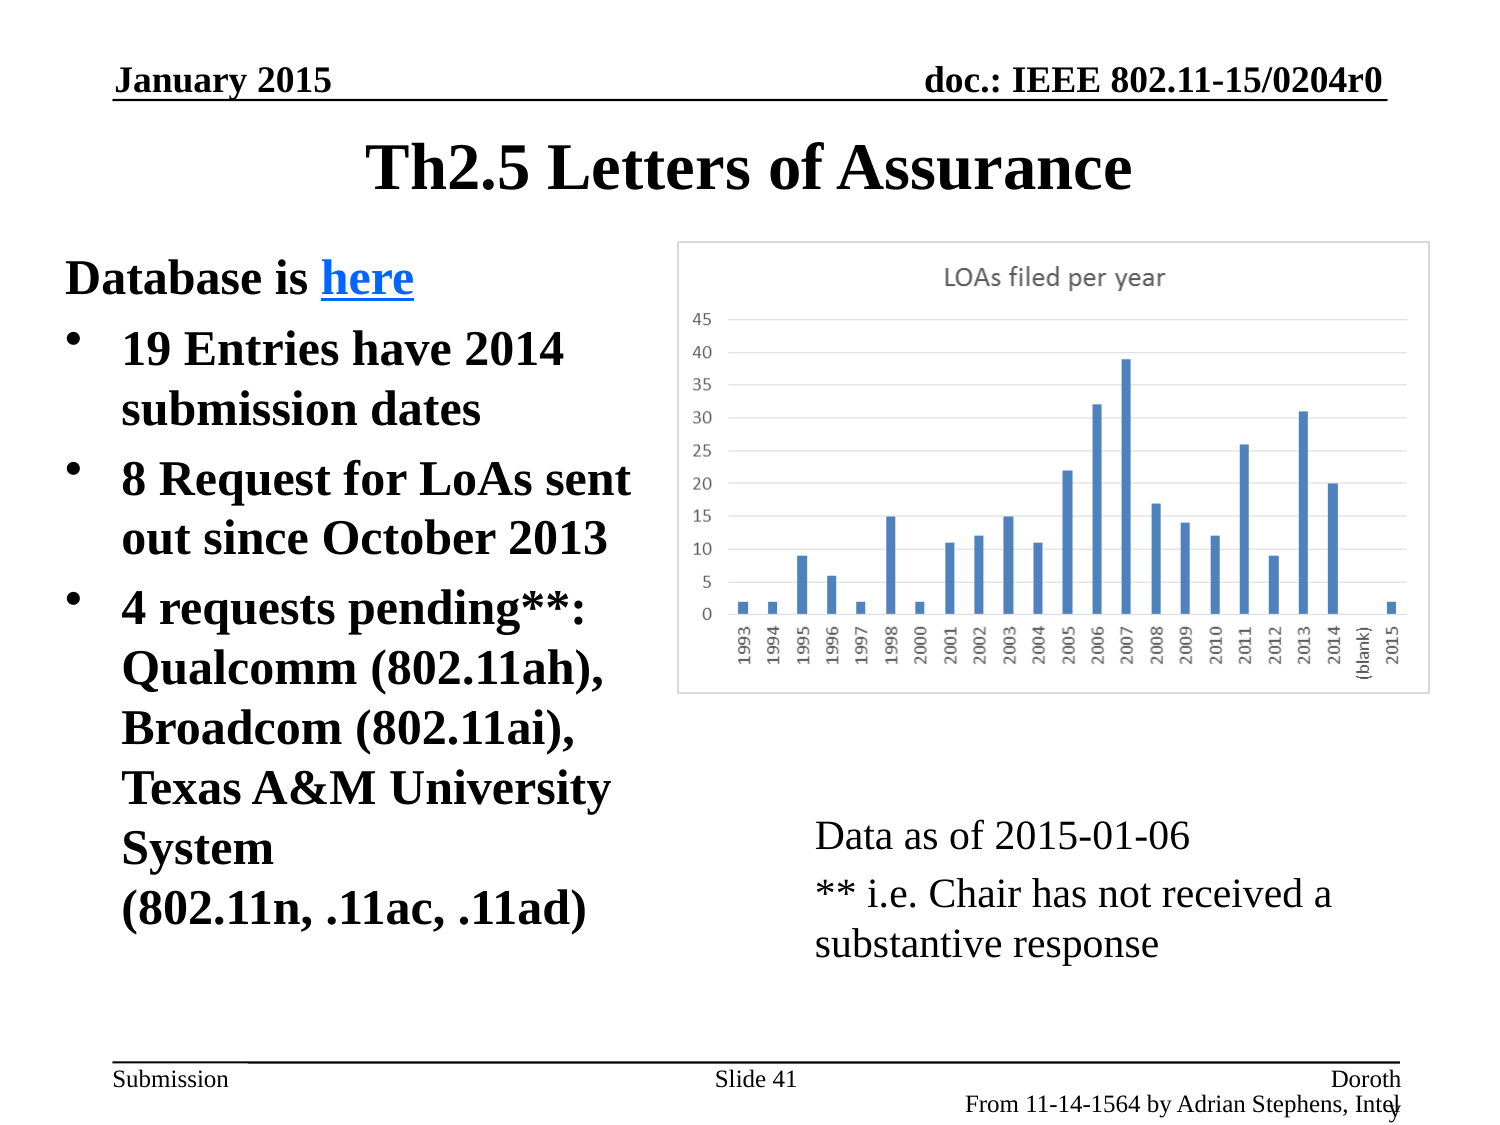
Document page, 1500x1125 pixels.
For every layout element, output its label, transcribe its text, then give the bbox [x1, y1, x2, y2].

list Data as of 2015-01-06 ** i.e. Chair has not received a substantive response [799, 799, 1453, 1001]
list Database is here 19 Entries have 2014 submission dates 8 Request for LoAs sent out since October 2013 4 requests pending**: Qualcomm (802.11ah), Broadcom (802.11ai), Texas A&M University System (802.11n, .11ac, .11ad) [49, 237, 676, 1063]
slide_number Slide 41 [712, 1061, 800, 1093]
picture [677, 241, 1430, 694]
footer Dorothy Stanley, Aruba Networks [1324, 1061, 1402, 1087]
text_box From 11-14-1564 by Adrian Stephens, Intel [964, 1087, 1402, 1118]
title Th2.5 Letters of Assurance [112, 112, 1388, 213]
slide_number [114, 54, 413, 101]
